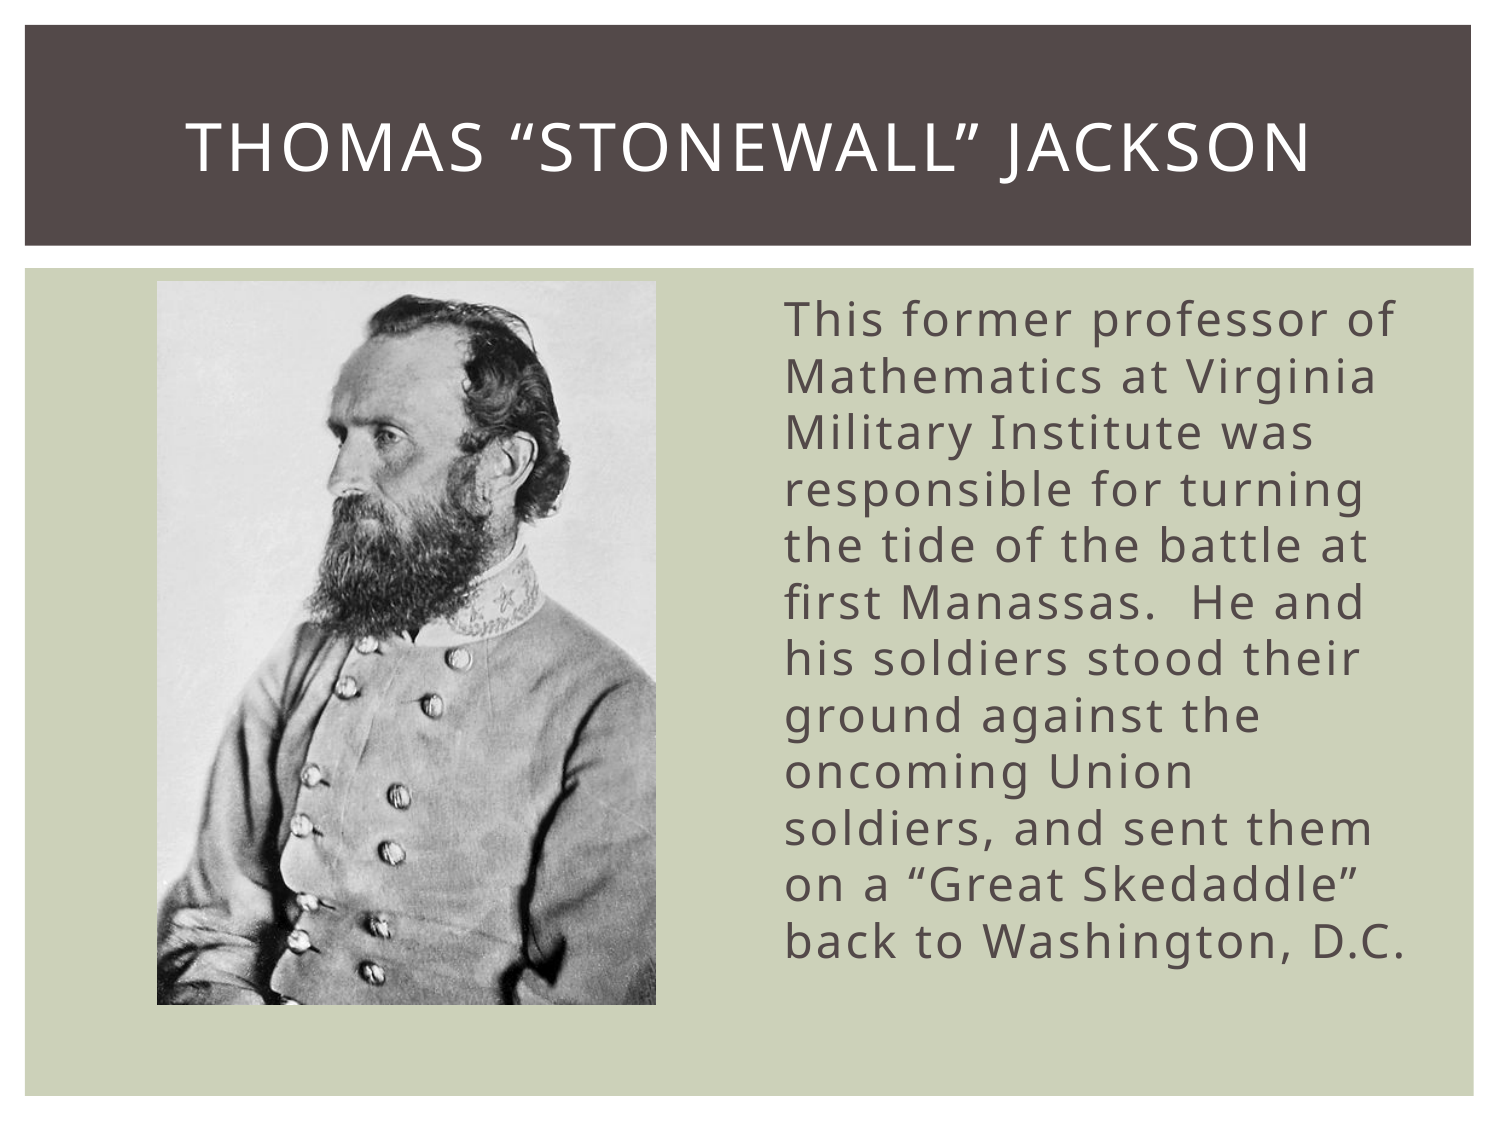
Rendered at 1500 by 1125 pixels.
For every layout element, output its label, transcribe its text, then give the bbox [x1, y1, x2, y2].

list This former professor of Mathematics at Virginia Military Institute was responsible for turning the tide of the battle at first Manassas. He and his soldiers stood their ground against the oncoming Union soldiers, and sent them on a “Great Skedaddle” back to Washington, D.C. [762, 281, 1425, 1005]
title Thomas “Stonewall” Jackson [62, 58, 1438, 232]
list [156, 281, 656, 1006]
